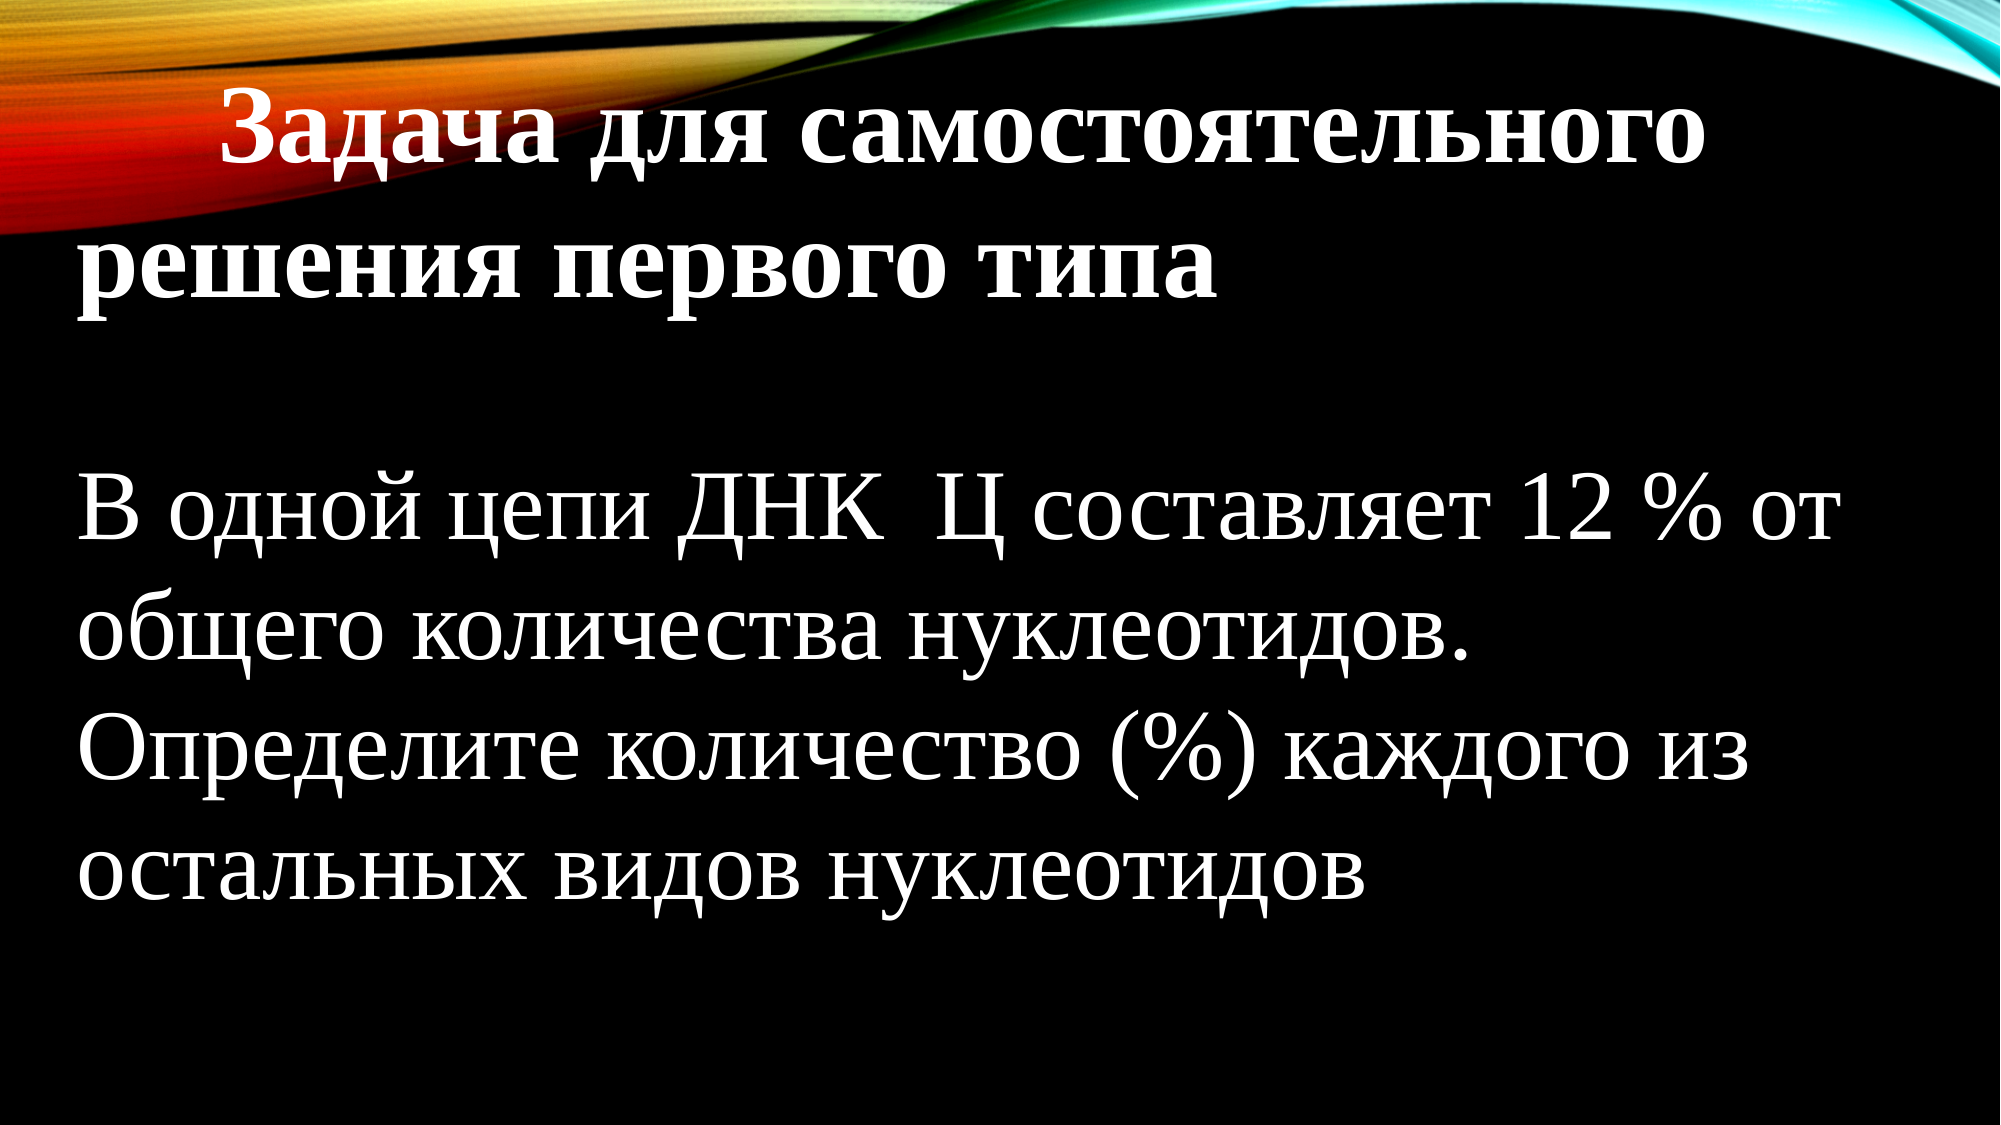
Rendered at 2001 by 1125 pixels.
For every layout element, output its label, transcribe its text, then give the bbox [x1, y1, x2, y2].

text_box Задача для самостоятельного решения первого типа В одной цепи ДНК Ц составляет 12 % от общего количества нуклеотидов. Определите количество (%) каждого из остальных видов нуклеотидов [61, 42, 1923, 927]
picture [0, 0, 2000, 237]
